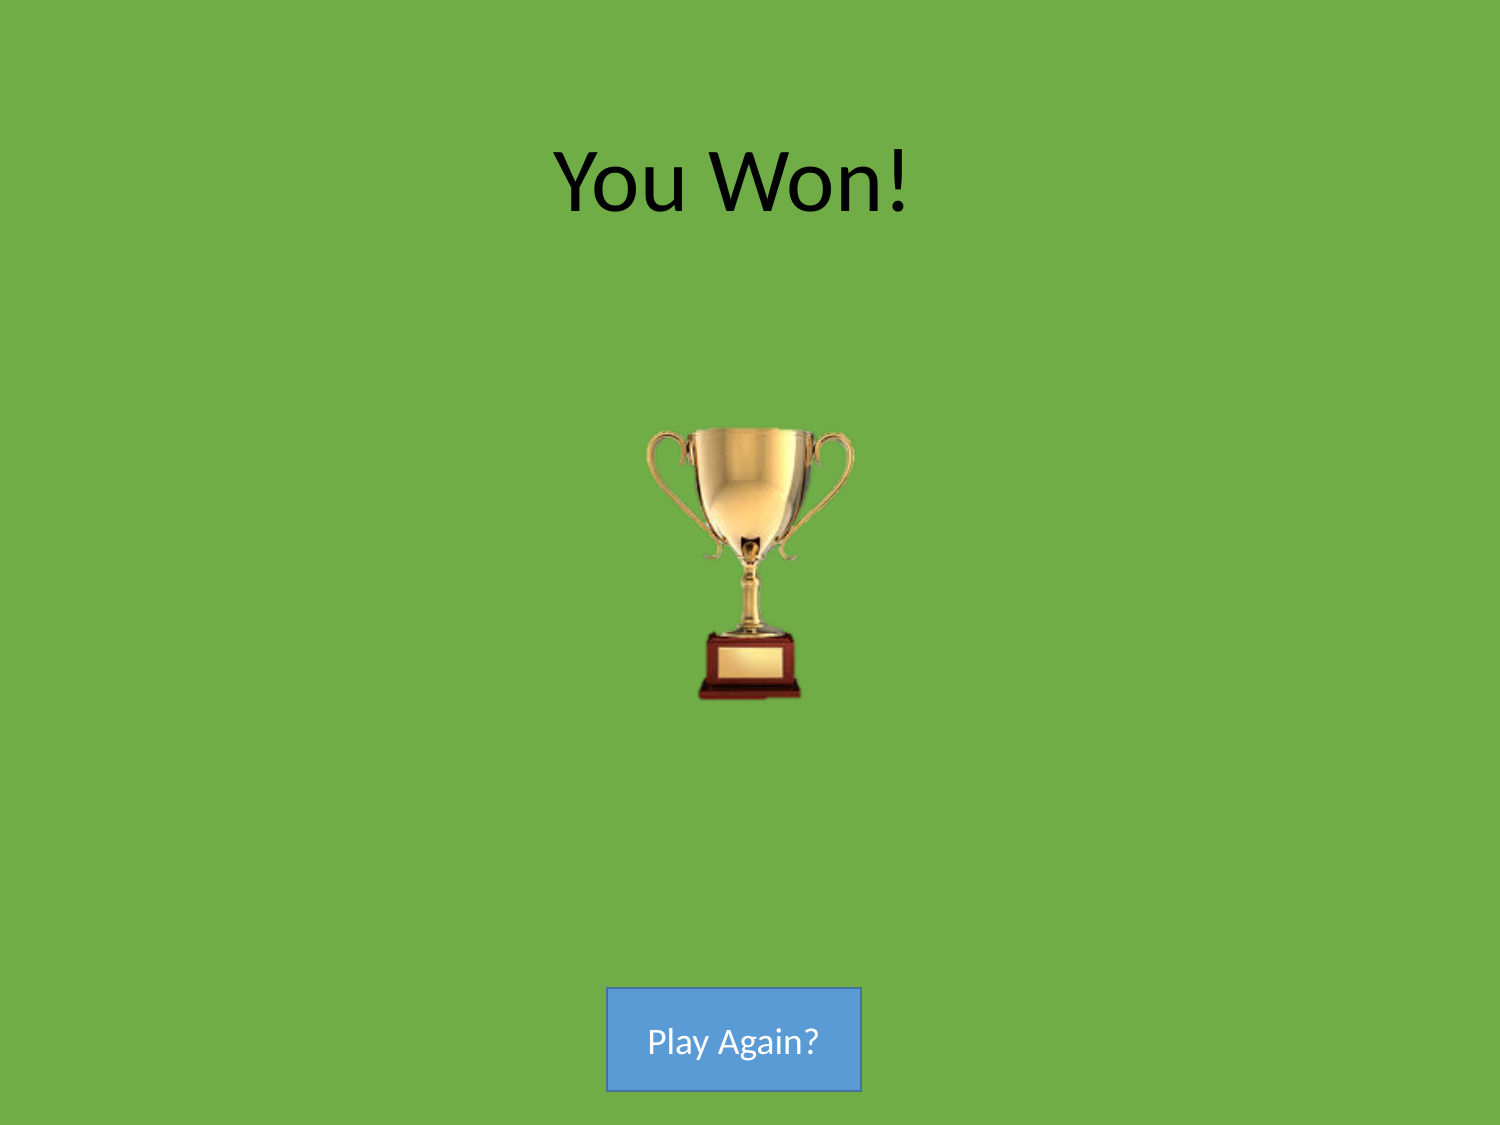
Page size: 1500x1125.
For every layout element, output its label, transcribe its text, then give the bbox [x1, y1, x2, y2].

text_box Play Again? [606, 987, 862, 1092]
text_box You Won! [497, 112, 970, 237]
picture [553, 405, 947, 720]
